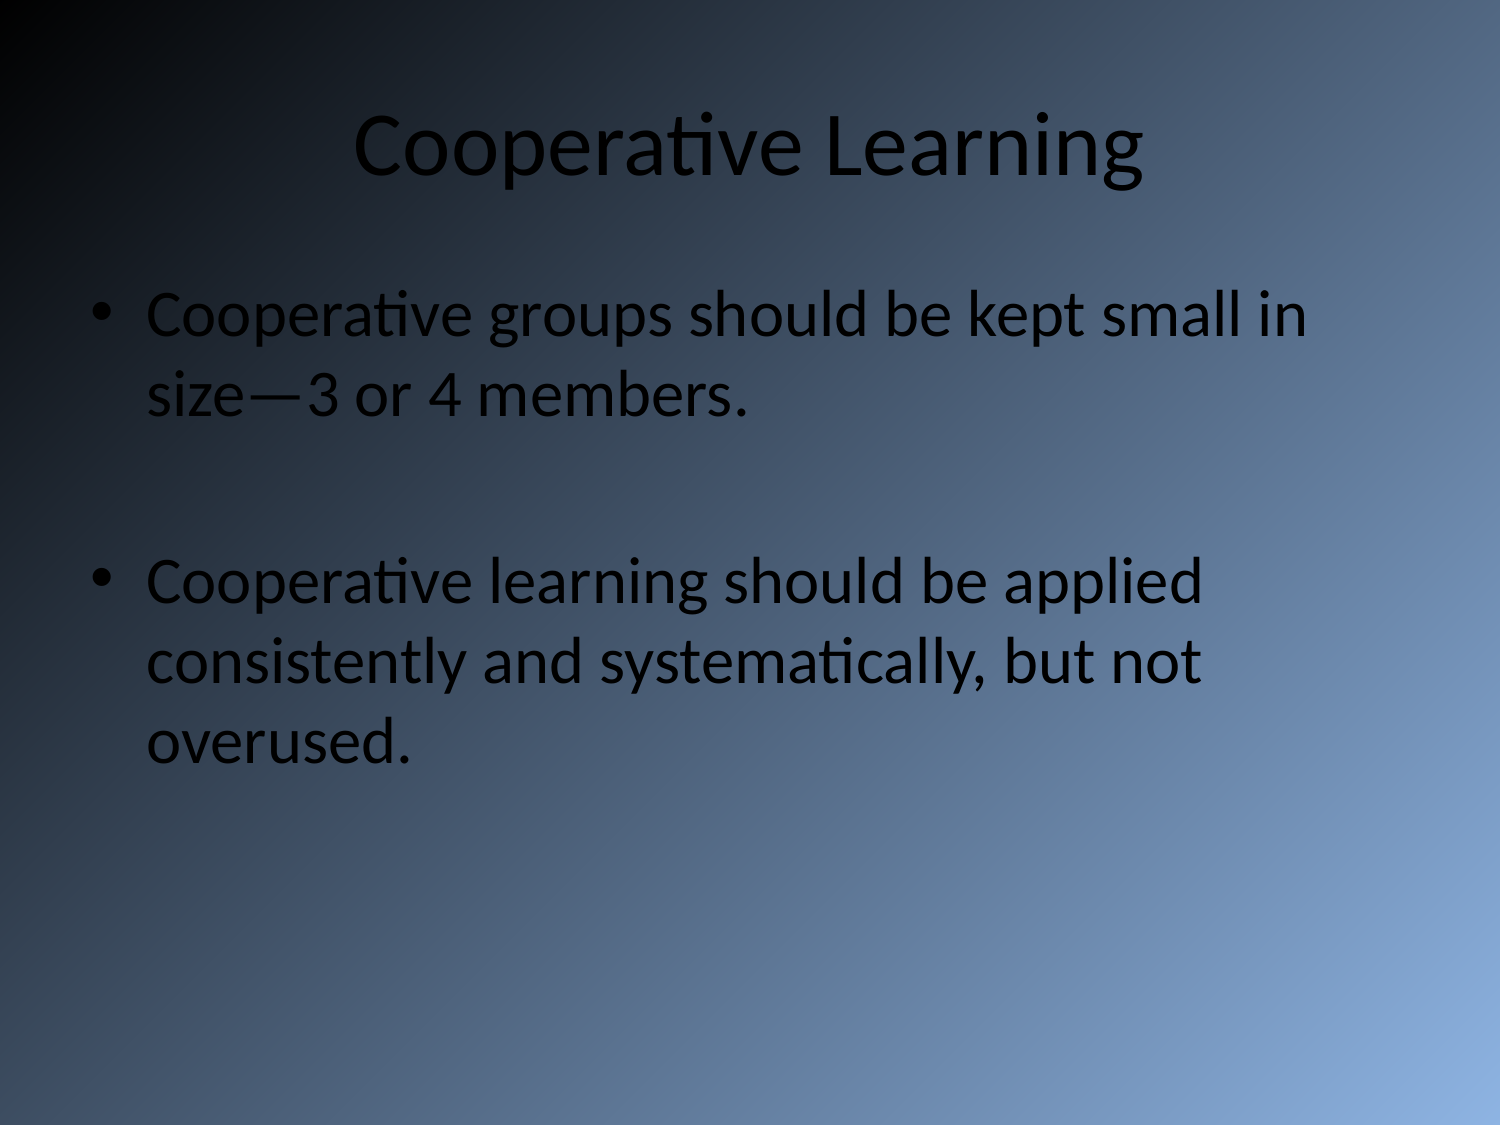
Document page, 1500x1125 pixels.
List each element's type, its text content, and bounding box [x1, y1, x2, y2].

list Cooperative groups should be kept small in size—3 or 4 members. Cooperative learning should be applied consistently and systematically, but not overused. [75, 262, 1425, 1005]
title Cooperative Learning [75, 45, 1425, 233]
